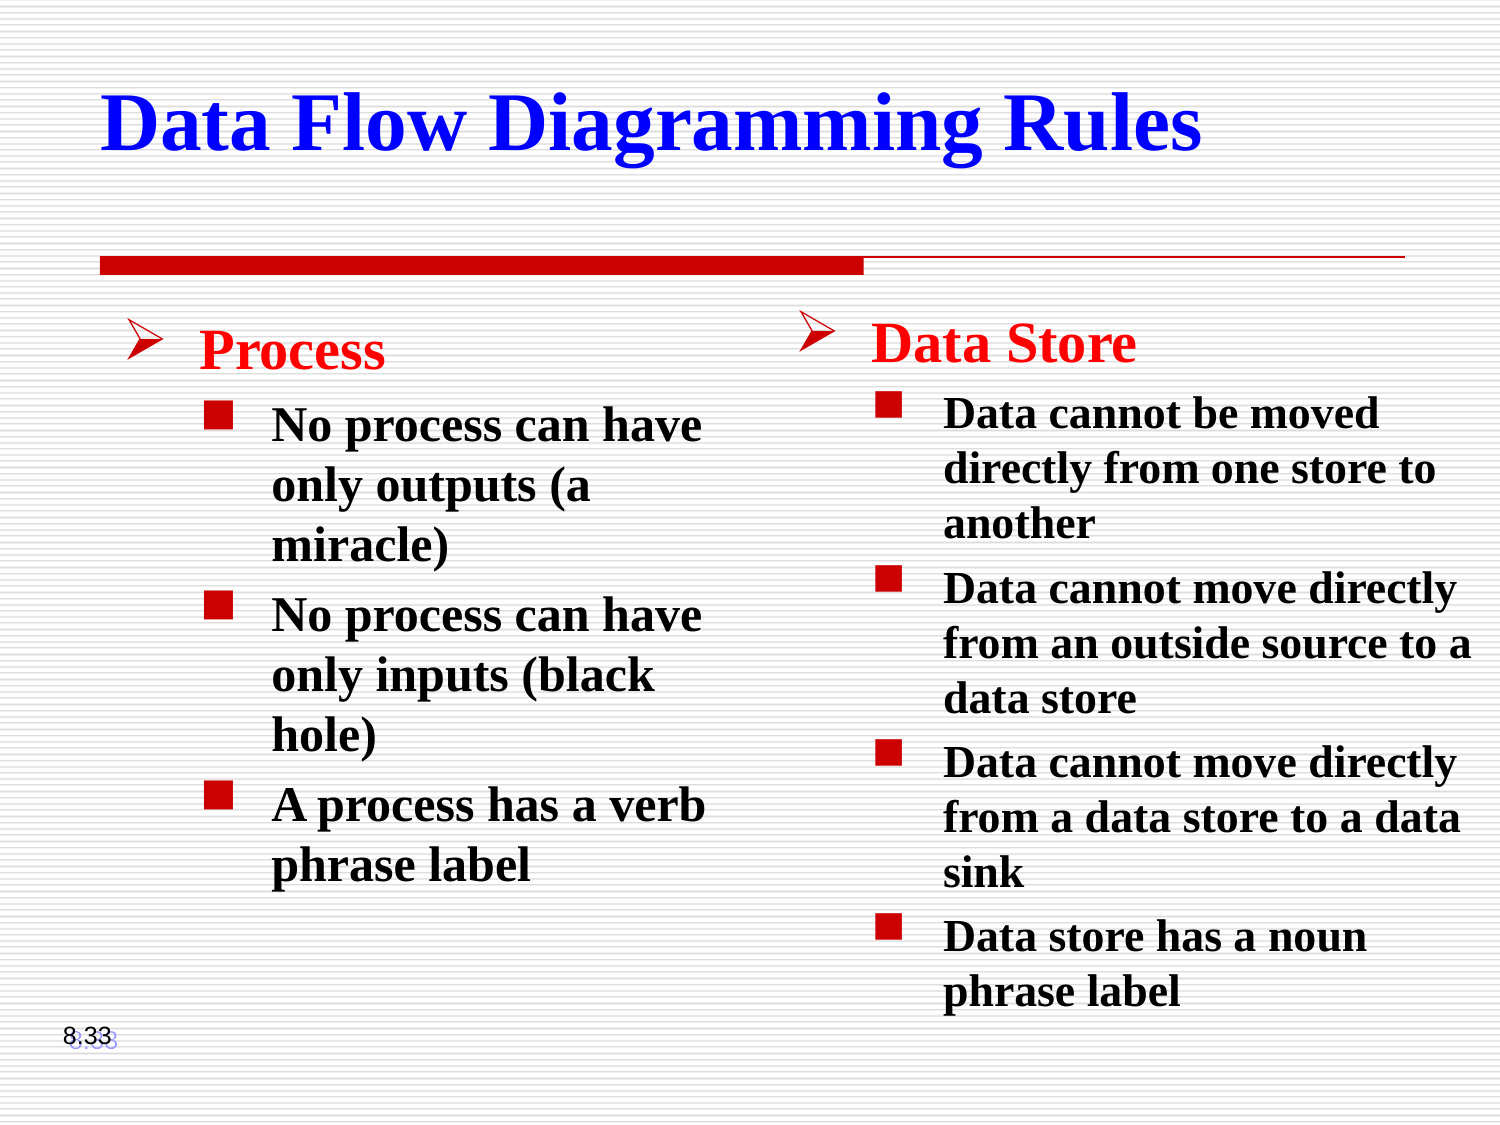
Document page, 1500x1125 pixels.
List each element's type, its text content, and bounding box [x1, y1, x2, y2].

text_box [44, 1017, 143, 1091]
text_box Process No process can have only outputs (a miracle) No process can have only inputs (black hole) A process has a verb phrase label [107, 304, 733, 980]
text_box 8.33 [37, 1012, 138, 1088]
text_box Data Store Data cannot be moved directly from one store to another Data cannot move directly from an outside source to a data store Data cannot move directly from a data store to a data sink Data store has a noun phrase label [779, 296, 1492, 1110]
text_box Data Flow Diagramming Rules [85, 75, 1361, 175]
picture [0, 0, 1500, 1125]
